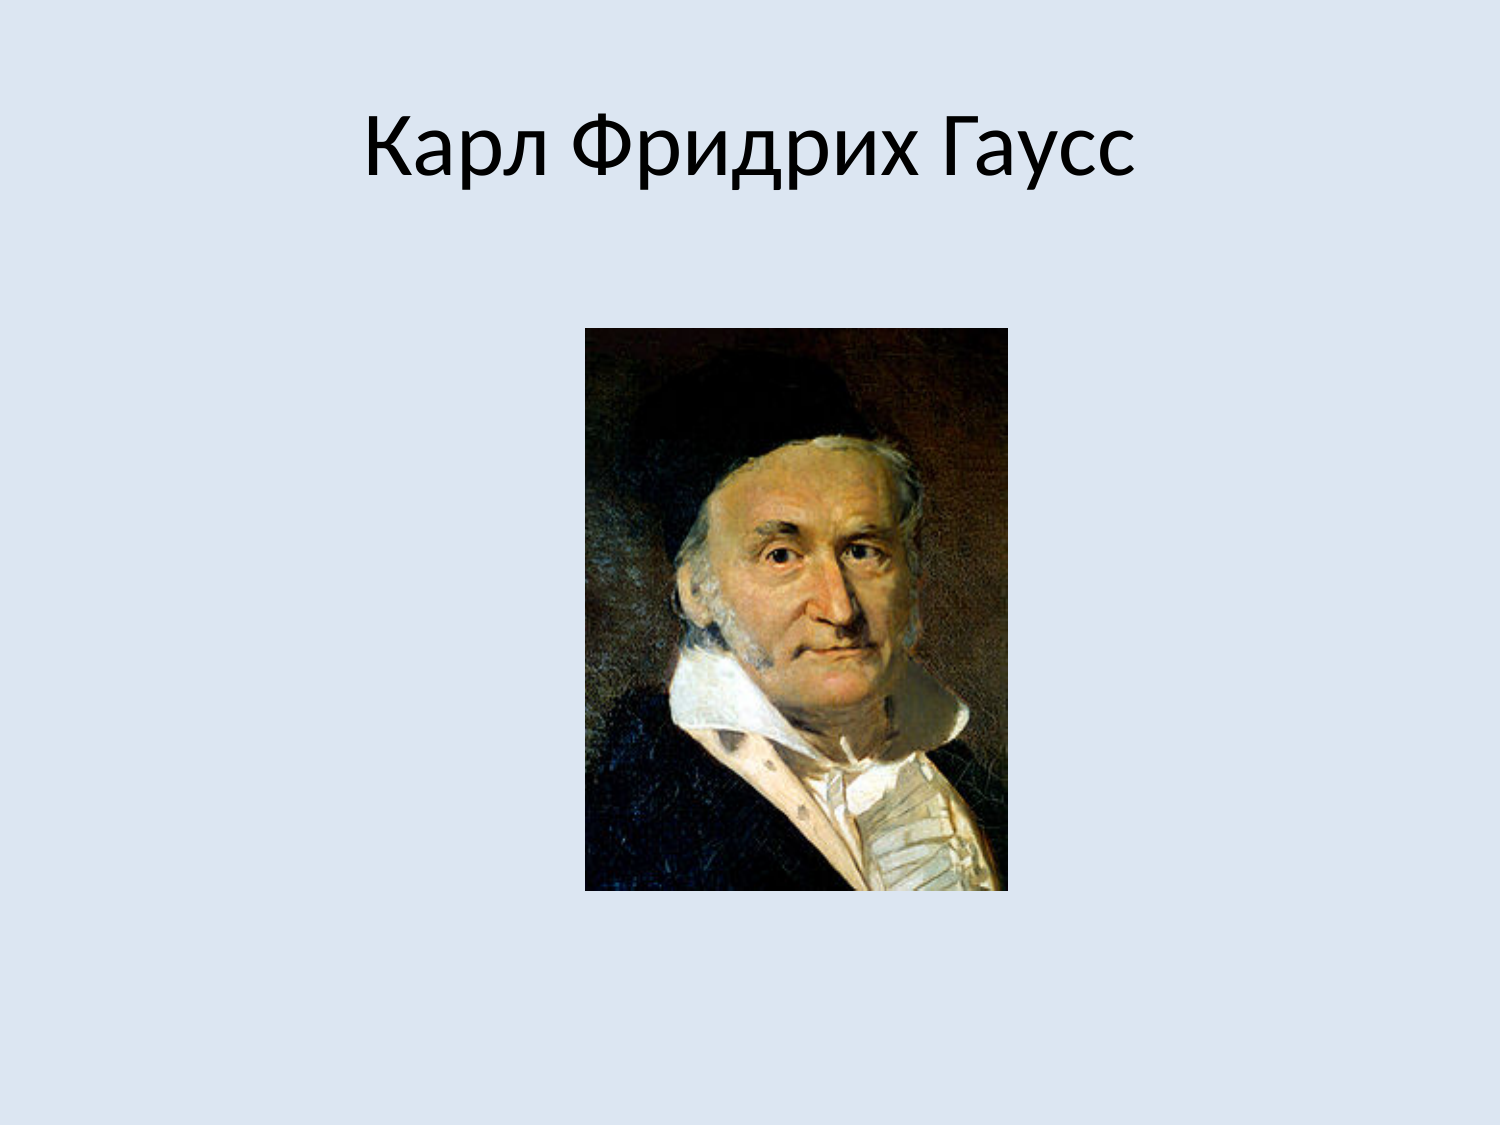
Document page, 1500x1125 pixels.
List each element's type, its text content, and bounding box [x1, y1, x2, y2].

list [585, 327, 1008, 891]
title Карл Фридрих Гаусс [75, 45, 1425, 233]
